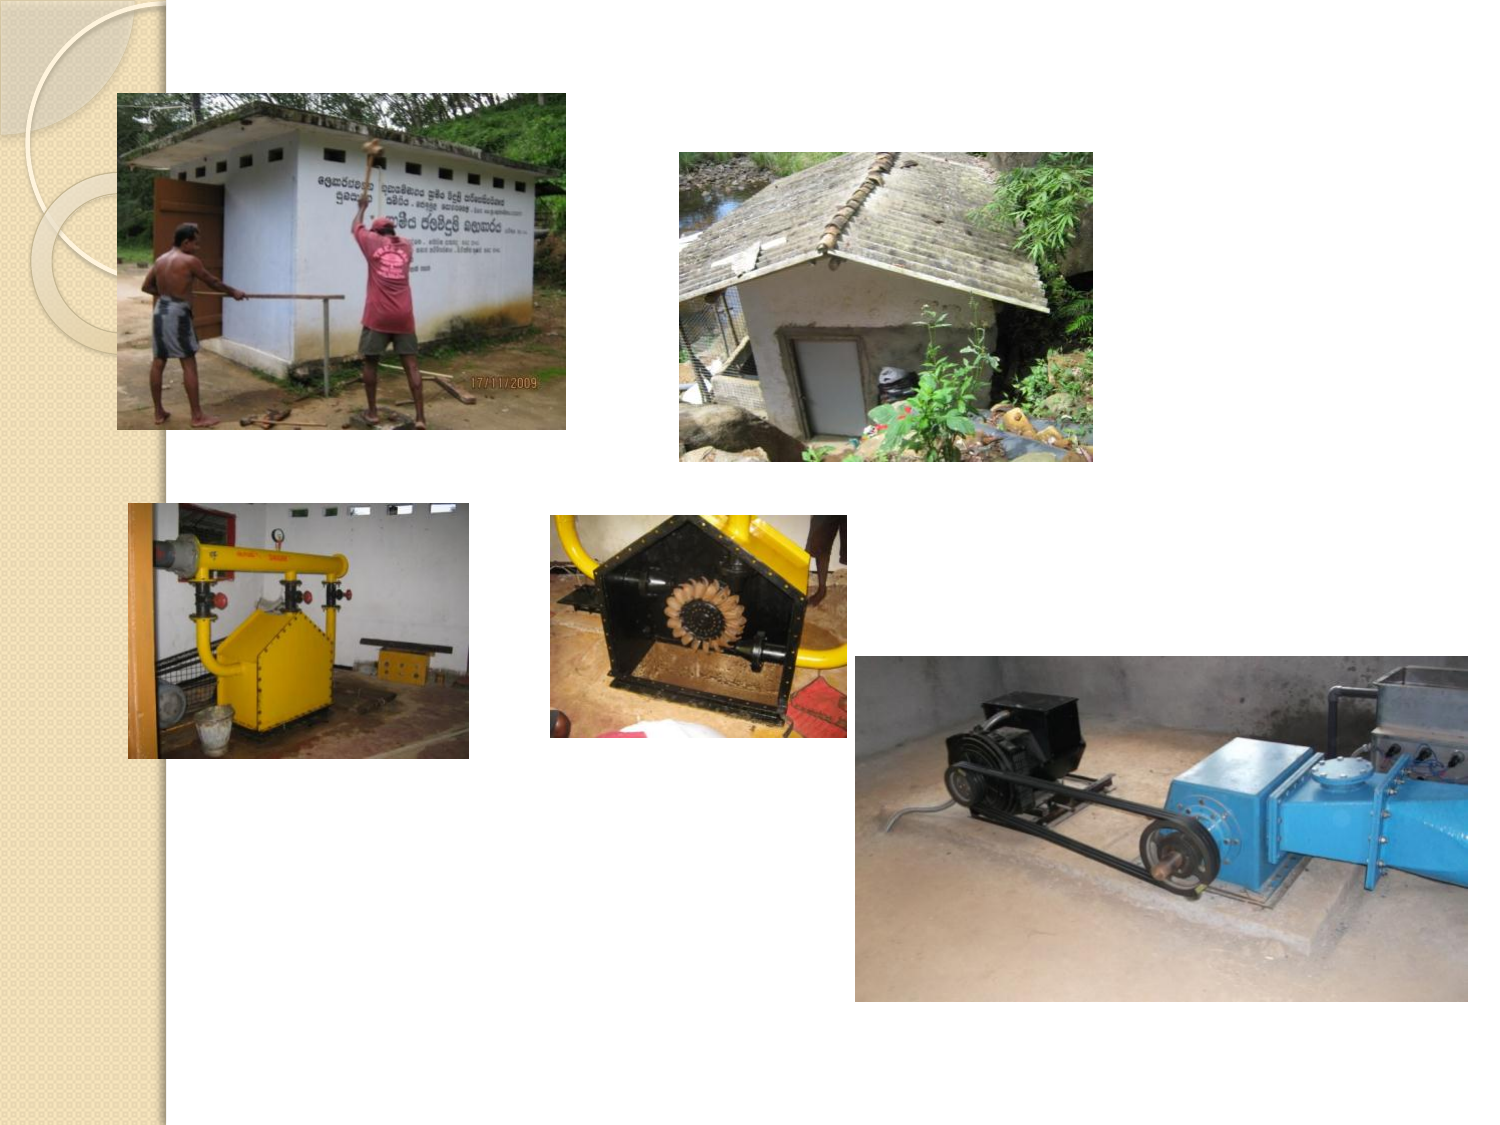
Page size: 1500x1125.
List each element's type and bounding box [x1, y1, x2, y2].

list [116, 93, 566, 430]
picture [550, 515, 847, 738]
picture [128, 503, 469, 759]
picture [855, 655, 1469, 1002]
picture [679, 152, 1093, 463]
